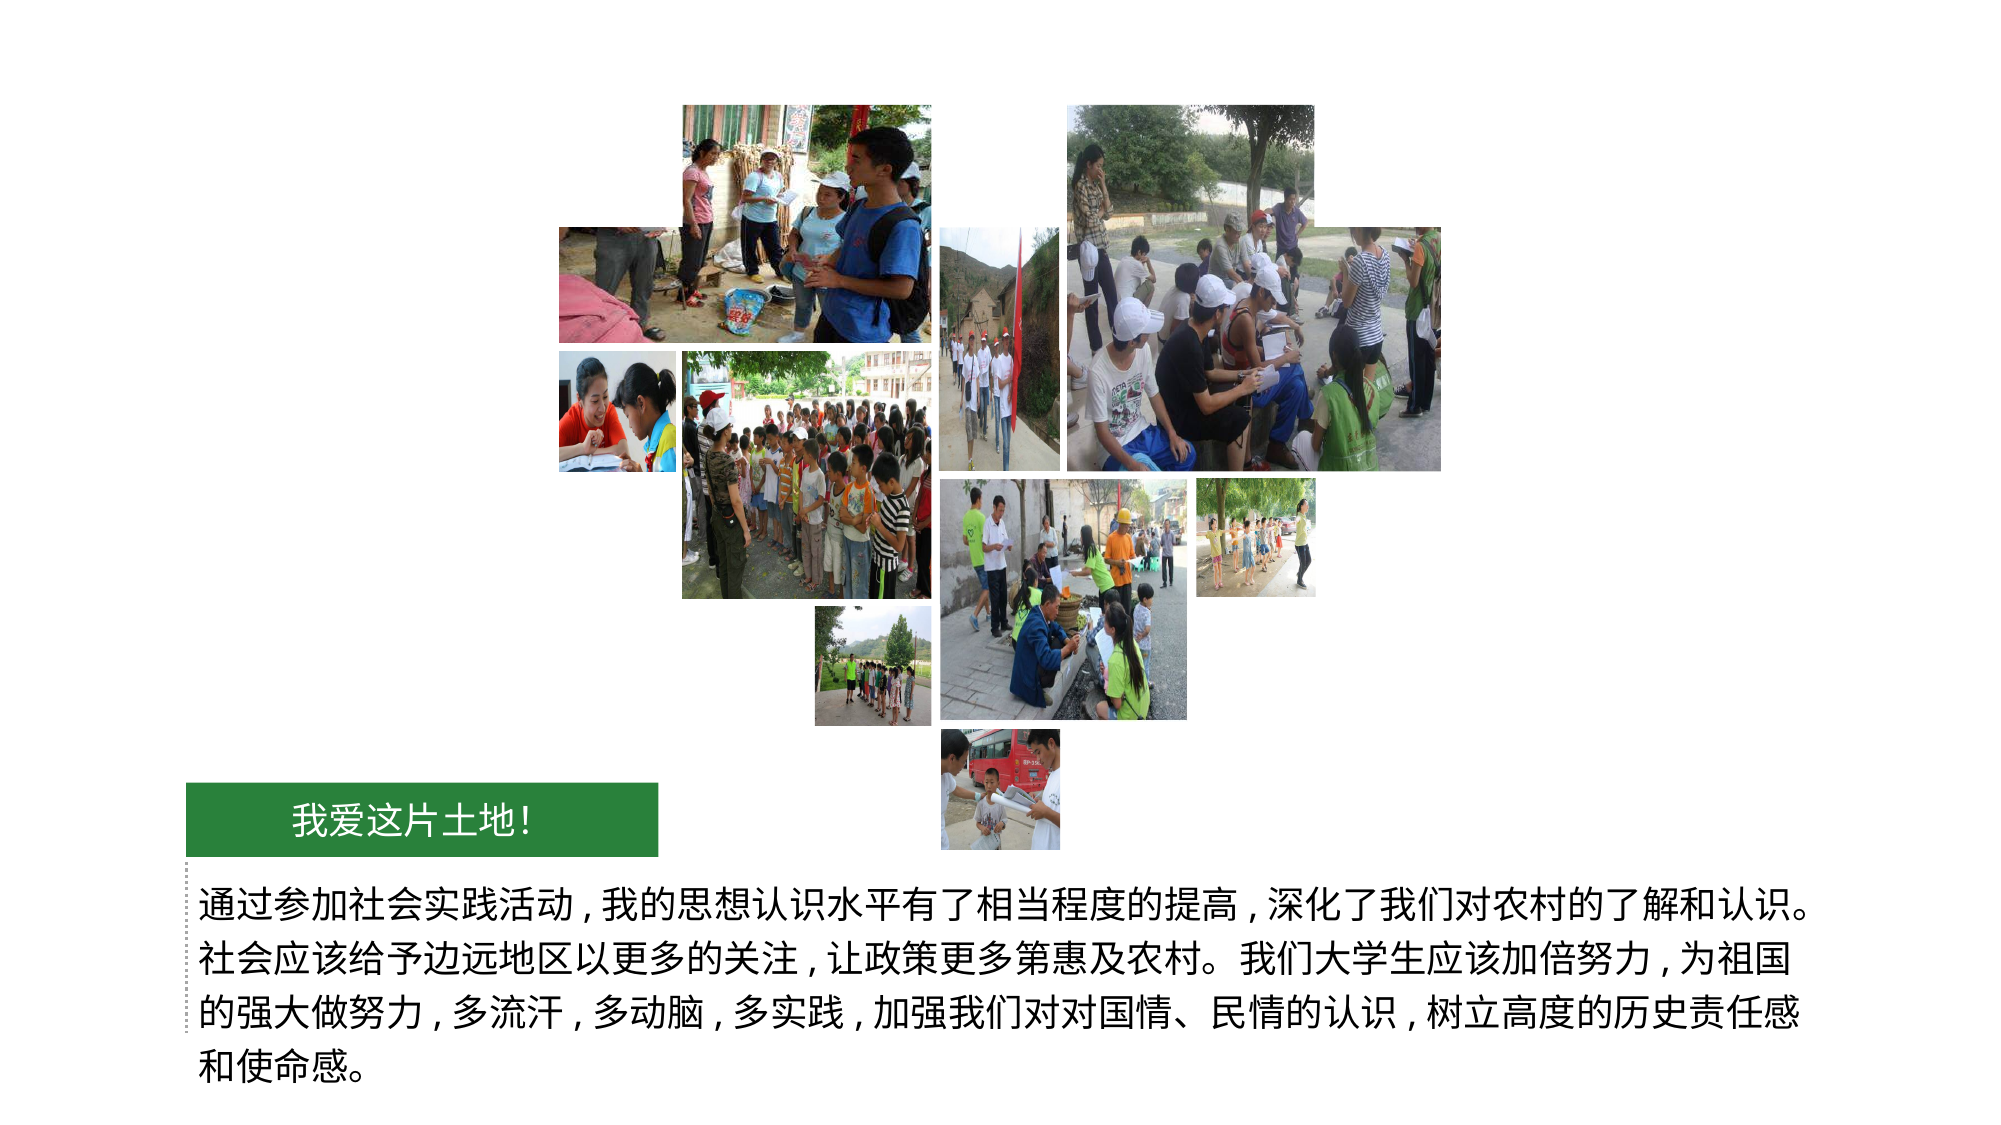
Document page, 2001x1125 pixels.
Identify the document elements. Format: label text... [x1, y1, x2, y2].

text_box [559, 351, 676, 472]
text_box 我爱这片土地！ [185, 782, 659, 858]
text_box [559, 104, 932, 343]
text_box [938, 227, 1060, 471]
text_box [939, 478, 1188, 722]
text_box [814, 606, 932, 726]
text_box [941, 729, 1061, 850]
text_box 通过参加社会实践活动,我的思想认识水平有了相当程度的提高,深化了我们对农村的了解和认识。社会应该给予边远地区以更多的关注,让政策更多第惠及农村。我们大学生应该加倍努力,为祖国的强大做努力,多流汗,多动脑,多实践,加强我们对对国情、民情的认识,树立高度的历史责任感和使命感。 [184, 864, 1837, 1096]
text_box [682, 351, 932, 599]
text_box [1196, 478, 1316, 597]
text_box [1067, 104, 1441, 472]
